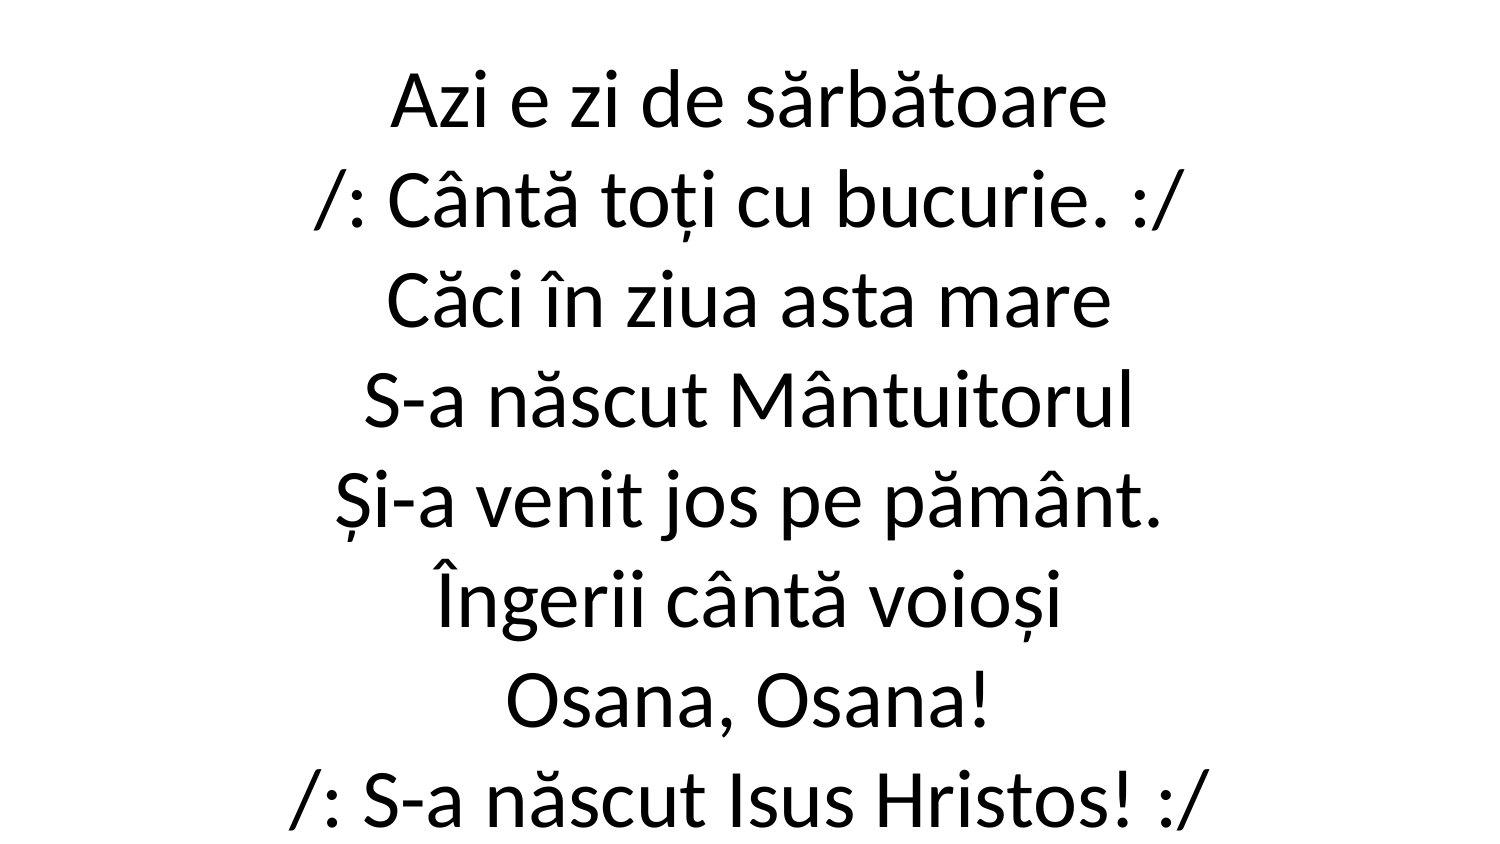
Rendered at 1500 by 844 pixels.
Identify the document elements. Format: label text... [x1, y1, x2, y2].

text_box Azi e zi de sărbătoare /: Cântă toți cu bucurie. :/ Căci în ziua asta mare S-a născut Mântuitorul Și-a venit jos pe pământ. Îngerii cântă voioși Osana, Osana! /: S-a născut Isus Hristos! :/ [274, 0, 1226, 844]
